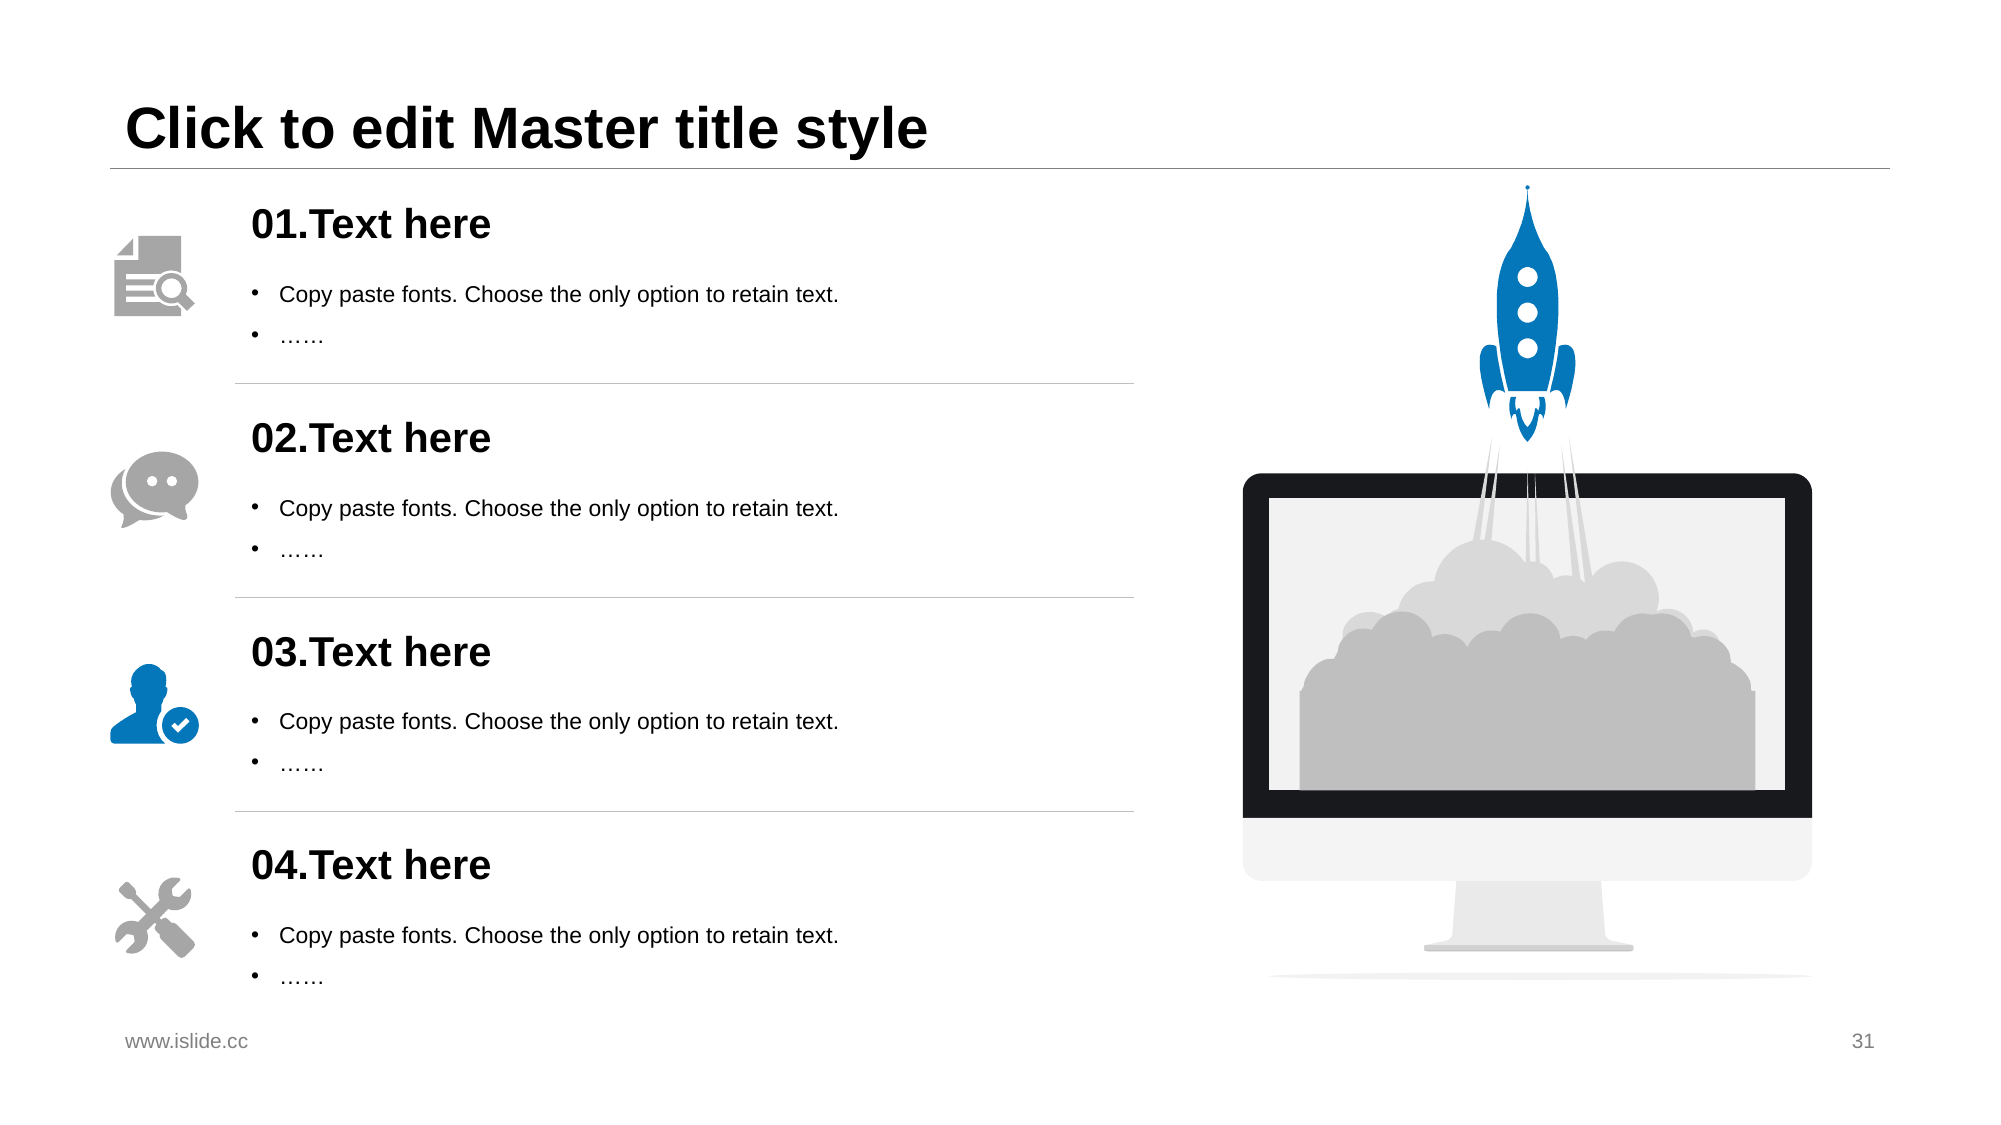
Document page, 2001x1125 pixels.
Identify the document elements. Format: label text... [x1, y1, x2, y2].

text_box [110, 185, 1813, 1009]
slide_number 31 [1412, 1023, 1890, 1058]
title Click to edit Master title style [109, 0, 1890, 169]
footer www.islide.cc [109, 1023, 790, 1058]
